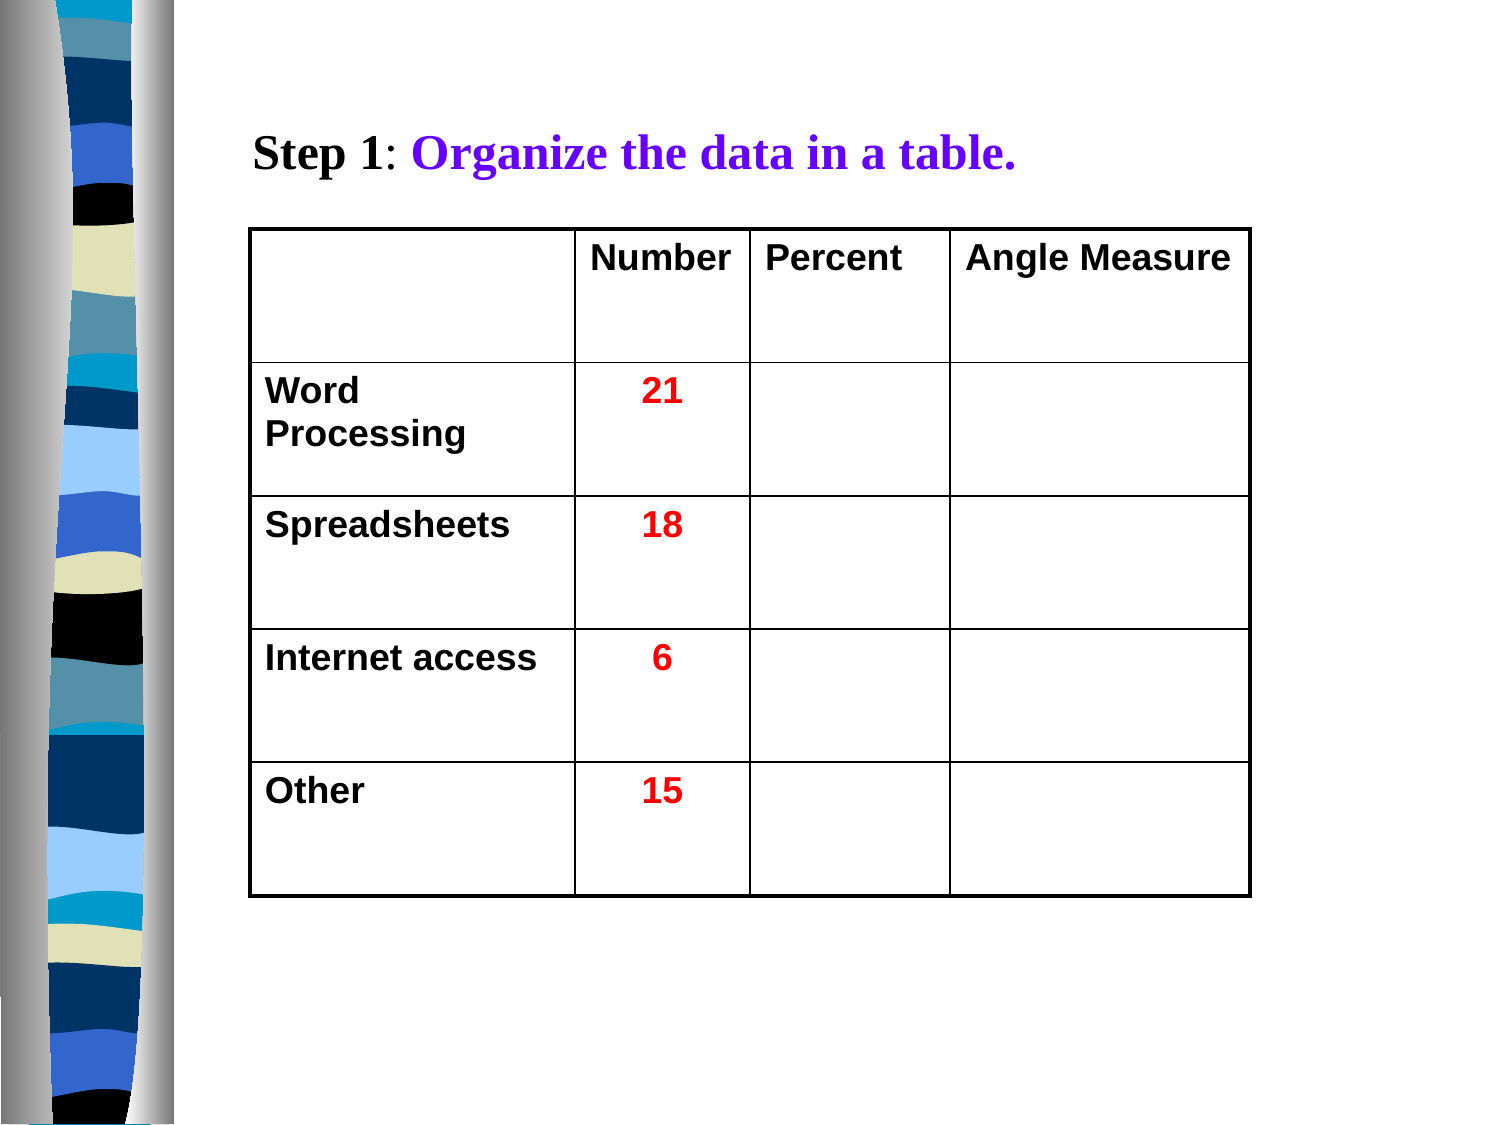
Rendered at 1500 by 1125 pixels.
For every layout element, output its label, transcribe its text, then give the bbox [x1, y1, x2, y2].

table_cell [751, 763, 949, 894]
table_header Number [576, 231, 749, 362]
table_cell Other [252, 763, 574, 894]
table_cell Word Processing [252, 363, 574, 495]
table_cell Spreadsheets [252, 497, 574, 628]
table_cell [751, 497, 949, 628]
table_header [252, 231, 574, 362]
table_cell 18 [576, 497, 749, 628]
table_cell [951, 763, 1248, 894]
table_cell Internet access [252, 630, 574, 761]
table_cell 21 [576, 363, 749, 495]
table_header Angle Measure [951, 231, 1248, 362]
table_cell 6 [576, 630, 749, 761]
table_cell [751, 363, 949, 495]
table_cell 15 [576, 763, 749, 894]
table_cell [951, 630, 1248, 761]
table_cell [951, 363, 1248, 495]
table_header Percent [751, 231, 949, 362]
table_cell [751, 630, 949, 761]
table_cell [951, 497, 1248, 628]
text_box Step 1: Organize the data in a table. [237, 112, 1150, 188]
